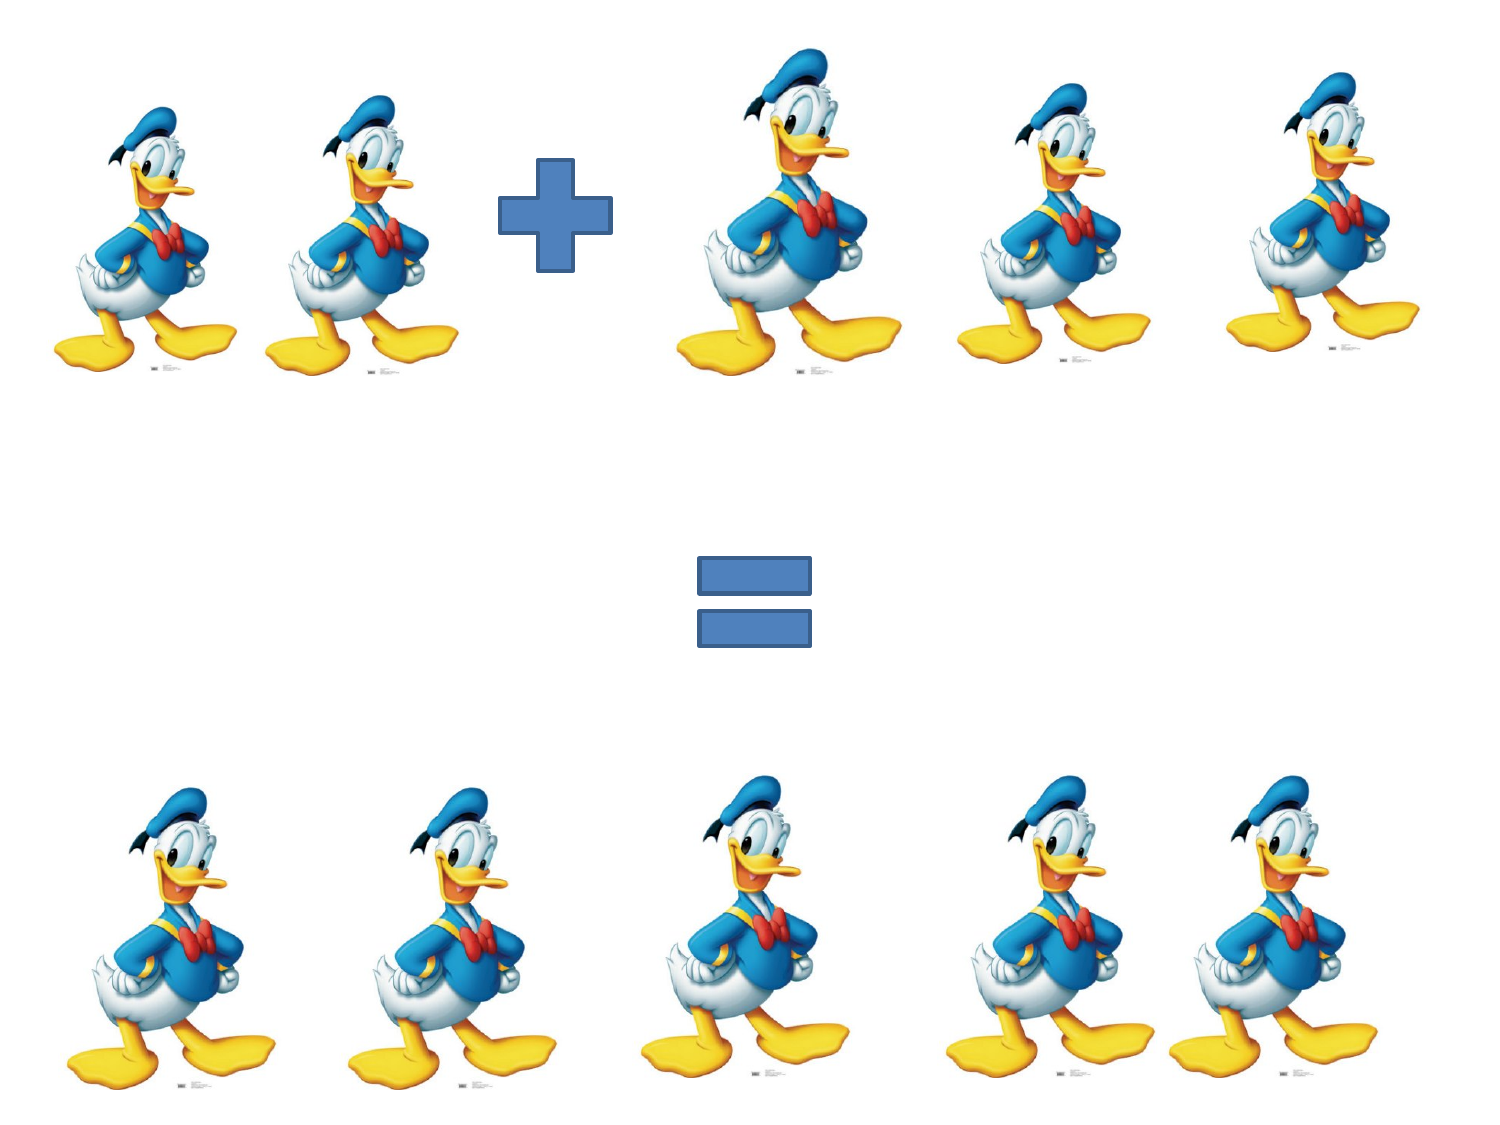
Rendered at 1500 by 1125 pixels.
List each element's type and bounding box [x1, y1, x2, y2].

text_box [697, 556, 812, 596]
picture [948, 81, 1161, 364]
picture [58, 784, 287, 1091]
text_box [498, 158, 613, 273]
picture [46, 105, 247, 372]
picture [1218, 70, 1430, 353]
picture [667, 46, 915, 376]
picture [632, 773, 862, 1079]
picture [257, 93, 469, 376]
text_box [697, 609, 812, 648]
picture [339, 784, 569, 1091]
picture [937, 773, 1389, 1079]
